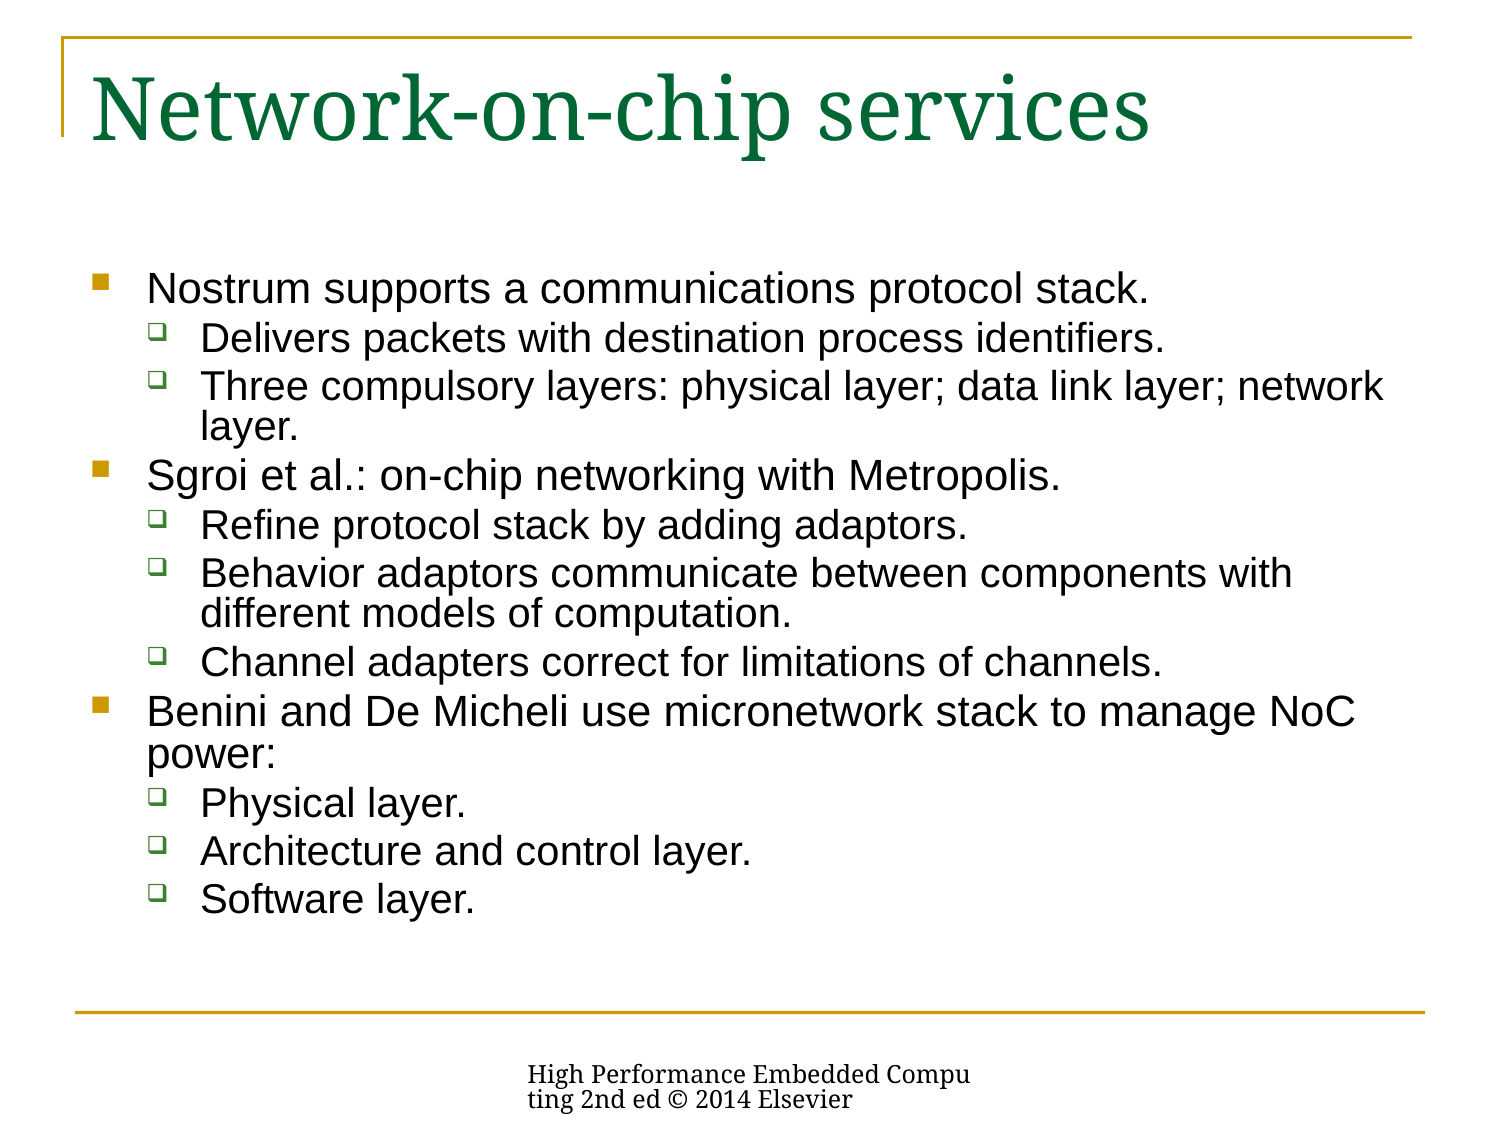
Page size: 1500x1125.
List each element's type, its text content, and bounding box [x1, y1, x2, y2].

footer High Performance Embedded Computing 2nd ed © 2014 Elsevier [512, 1025, 988, 1100]
list Nostrum supports a communications protocol stack. Delivers packets with destination process identifiers. Three compulsory layers: physical layer; data link layer; network layer. Sgroi et al.: on-chip networking with Metropolis. Refine protocol stack by adding adaptors. Behavior adaptors communicate between components with different models of computation. Channel adapters correct for limitations of channels. Benini and De Micheli use micronetwork stack to manage NoC power: Physical layer. Architecture and control layer. Software layer. [75, 262, 1425, 1006]
title Network-on-chip services [75, 45, 1425, 233]
